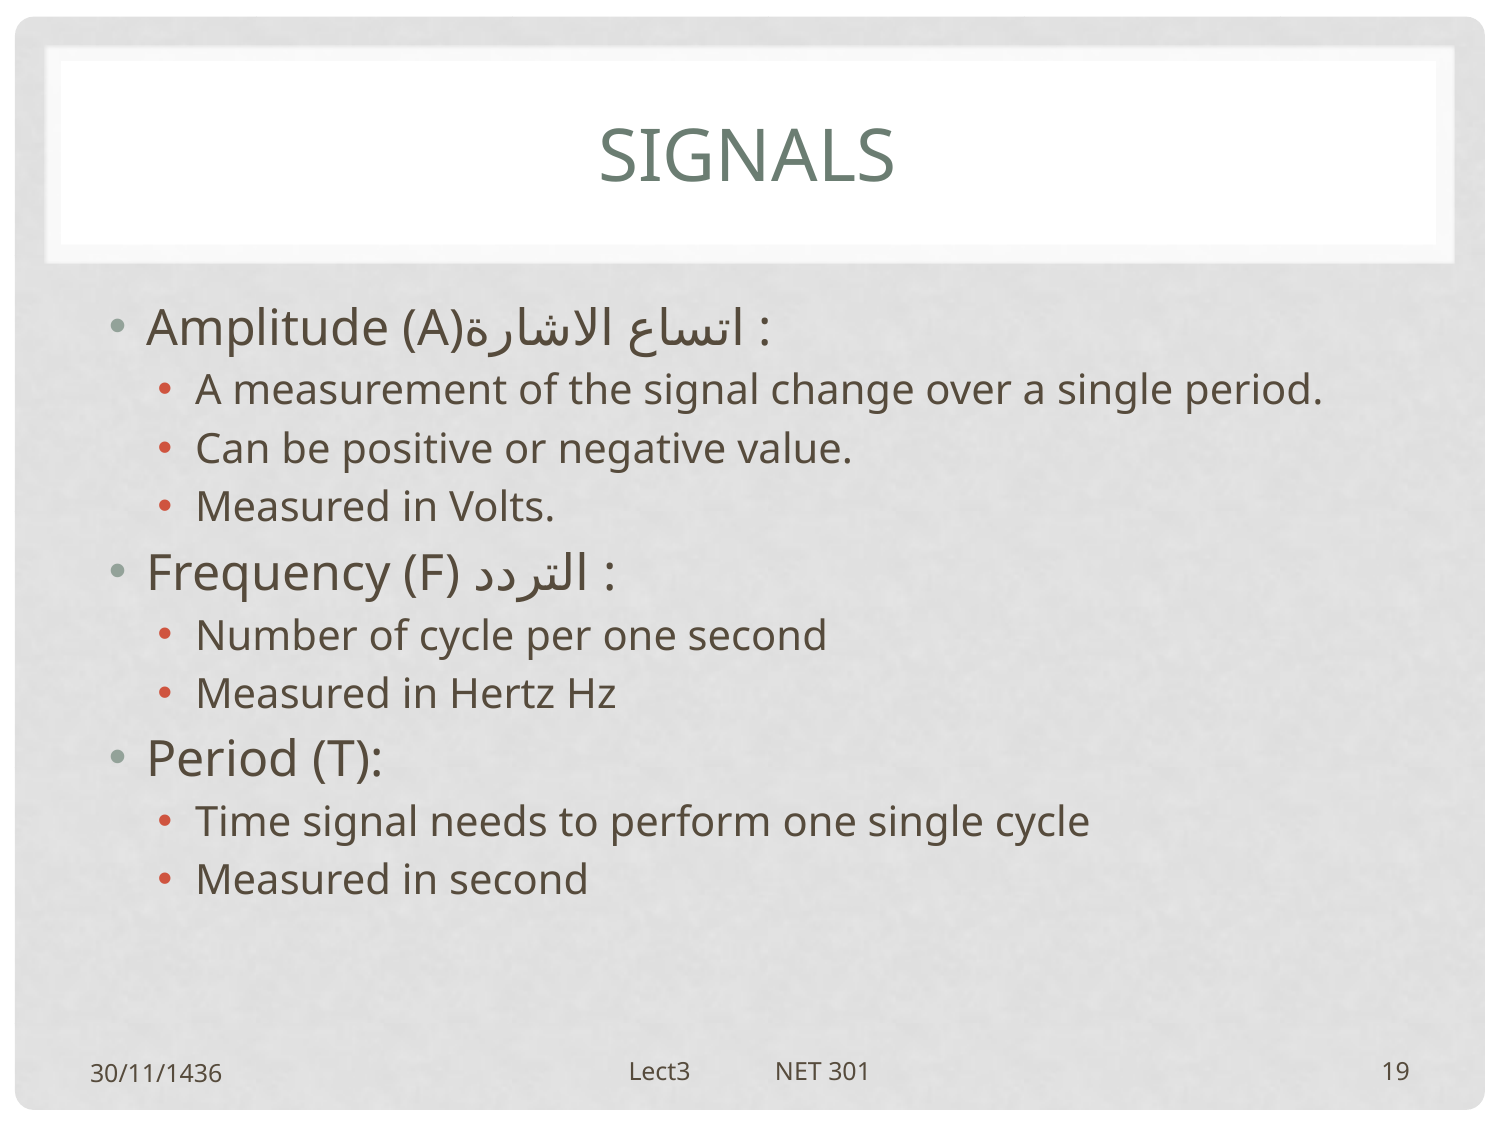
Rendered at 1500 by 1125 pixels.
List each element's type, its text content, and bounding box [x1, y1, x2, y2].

list Amplitude (A)اتساع الاشارة : A measurement of the signal change over a single period. Can be positive or negative value. Measured in Volts. Frequency (F) التردد : Number of cycle per one second Measured in Hertz Hz Period (T): Time signal needs to perform one single cycle Measured in second [75, 287, 1425, 1005]
slide_number 19 [1074, 1042, 1425, 1103]
title Signals [69, 66, 1425, 238]
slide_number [75, 1042, 425, 1103]
footer Lect3 NET 301 [512, 1042, 988, 1103]
